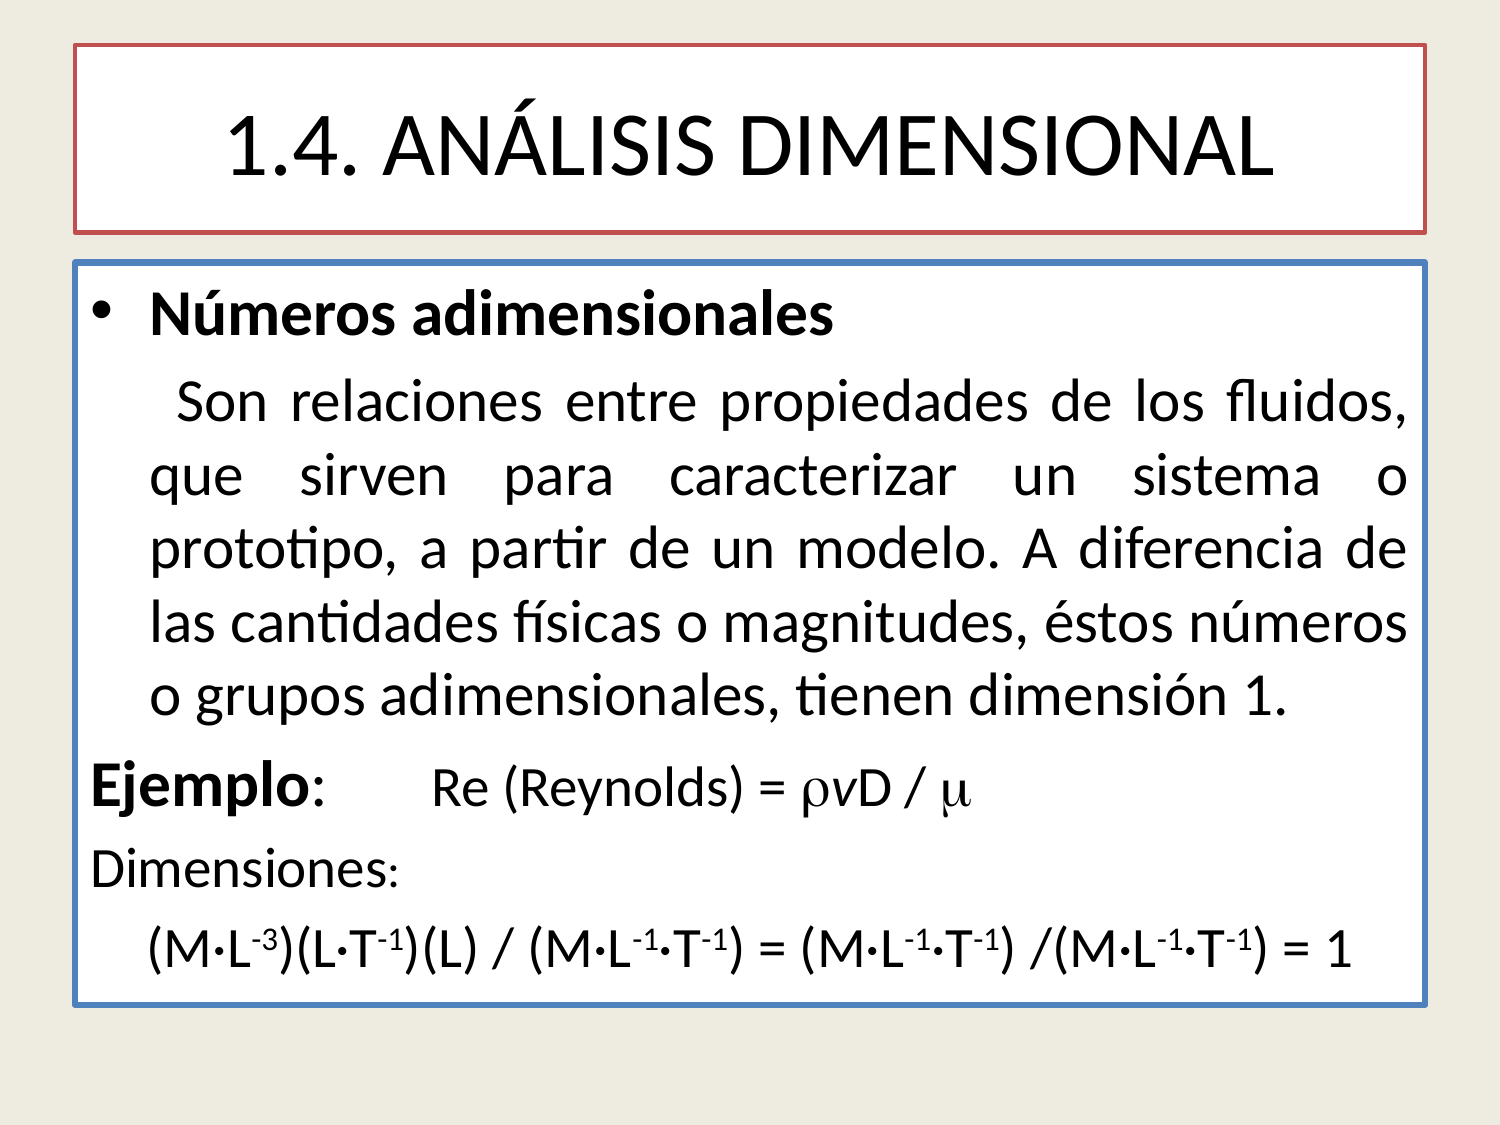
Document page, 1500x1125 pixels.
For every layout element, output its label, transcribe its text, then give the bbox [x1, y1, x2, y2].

title 1.4. ANÁLISIS DIMENSIONAL [73, 43, 1427, 235]
list Números adimensionales Son relaciones entre propiedades de los fluidos, que sirven para caracterizar un sistema o prototipo, a partir de un modelo. A diferencia de las cantidades físicas o magnitudes, éstos números o grupos adimensionales, tienen dimensión 1. Ejemplo: Re (Reynolds) = rvD / m Dimensiones: (M·L-3)(L·T-1)(L) / (M·L-1·T-1) = (M·L-1·T-1) /(M·L-1·T-1) = 1 [73, 260, 1427, 1007]
